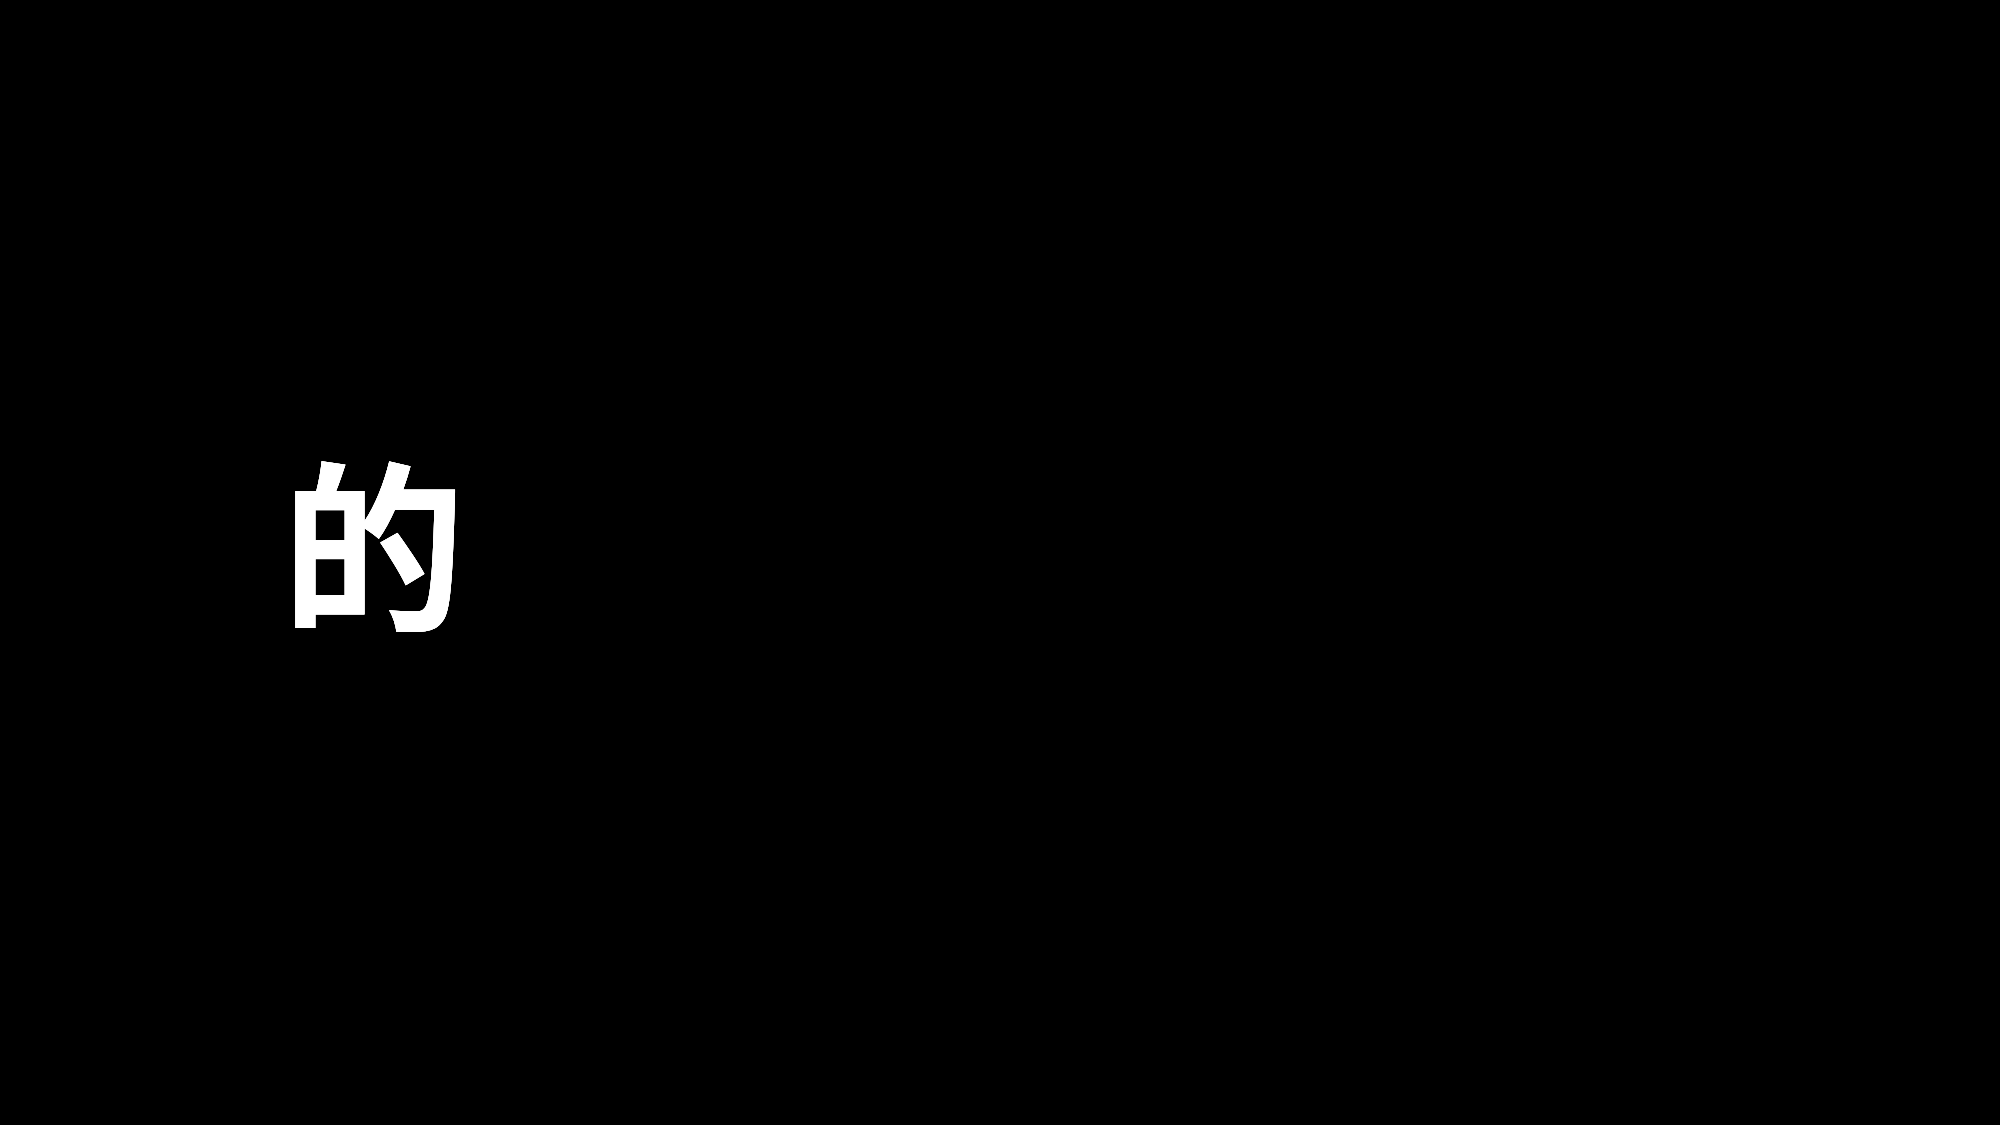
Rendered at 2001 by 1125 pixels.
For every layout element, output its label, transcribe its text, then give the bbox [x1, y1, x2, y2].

text_box 的 [275, 426, 1725, 662]
